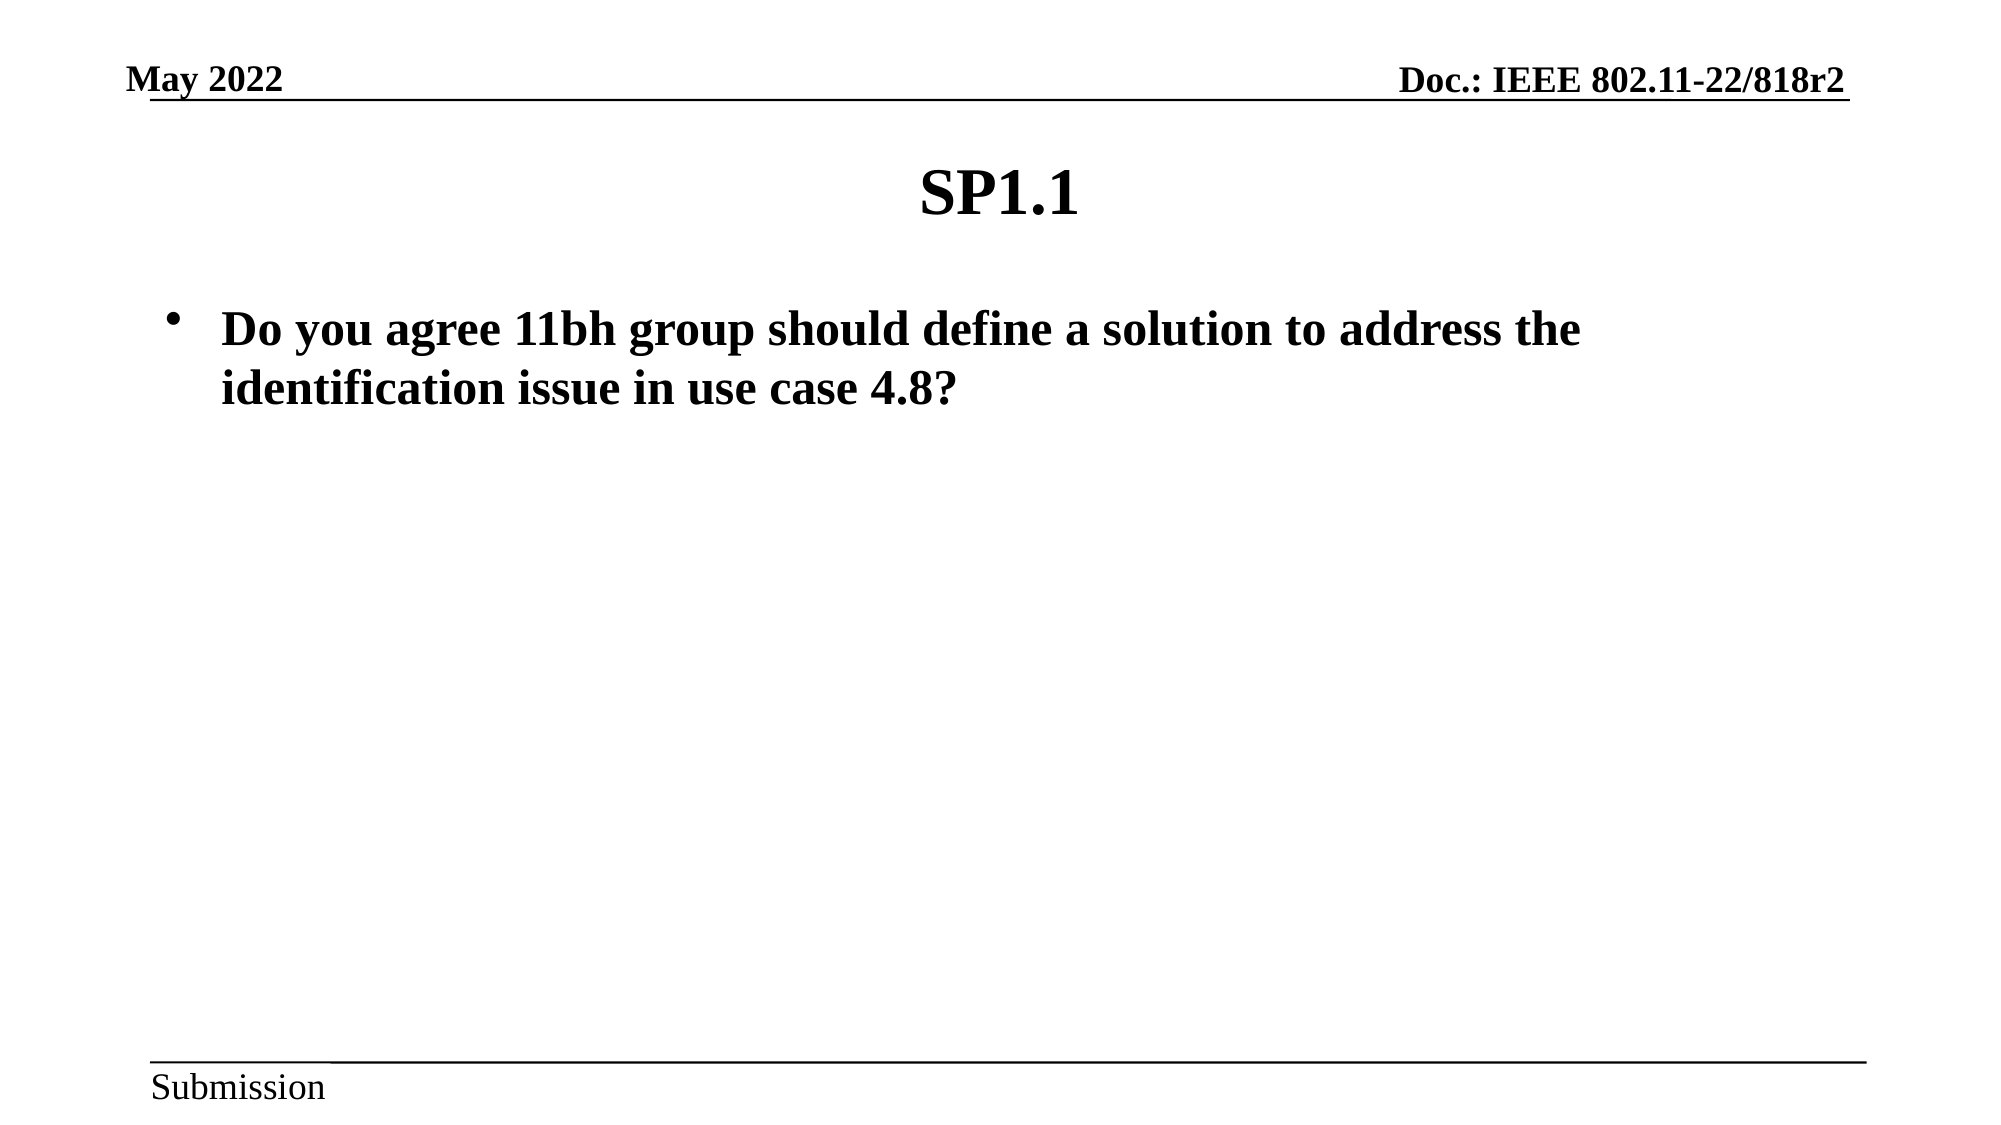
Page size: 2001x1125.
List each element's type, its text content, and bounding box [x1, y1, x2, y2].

list Do you agree 11bh group should define a solution to address the identification issue in use case 4.8? [149, 287, 1851, 1038]
title SP1.1 [149, 112, 1851, 263]
